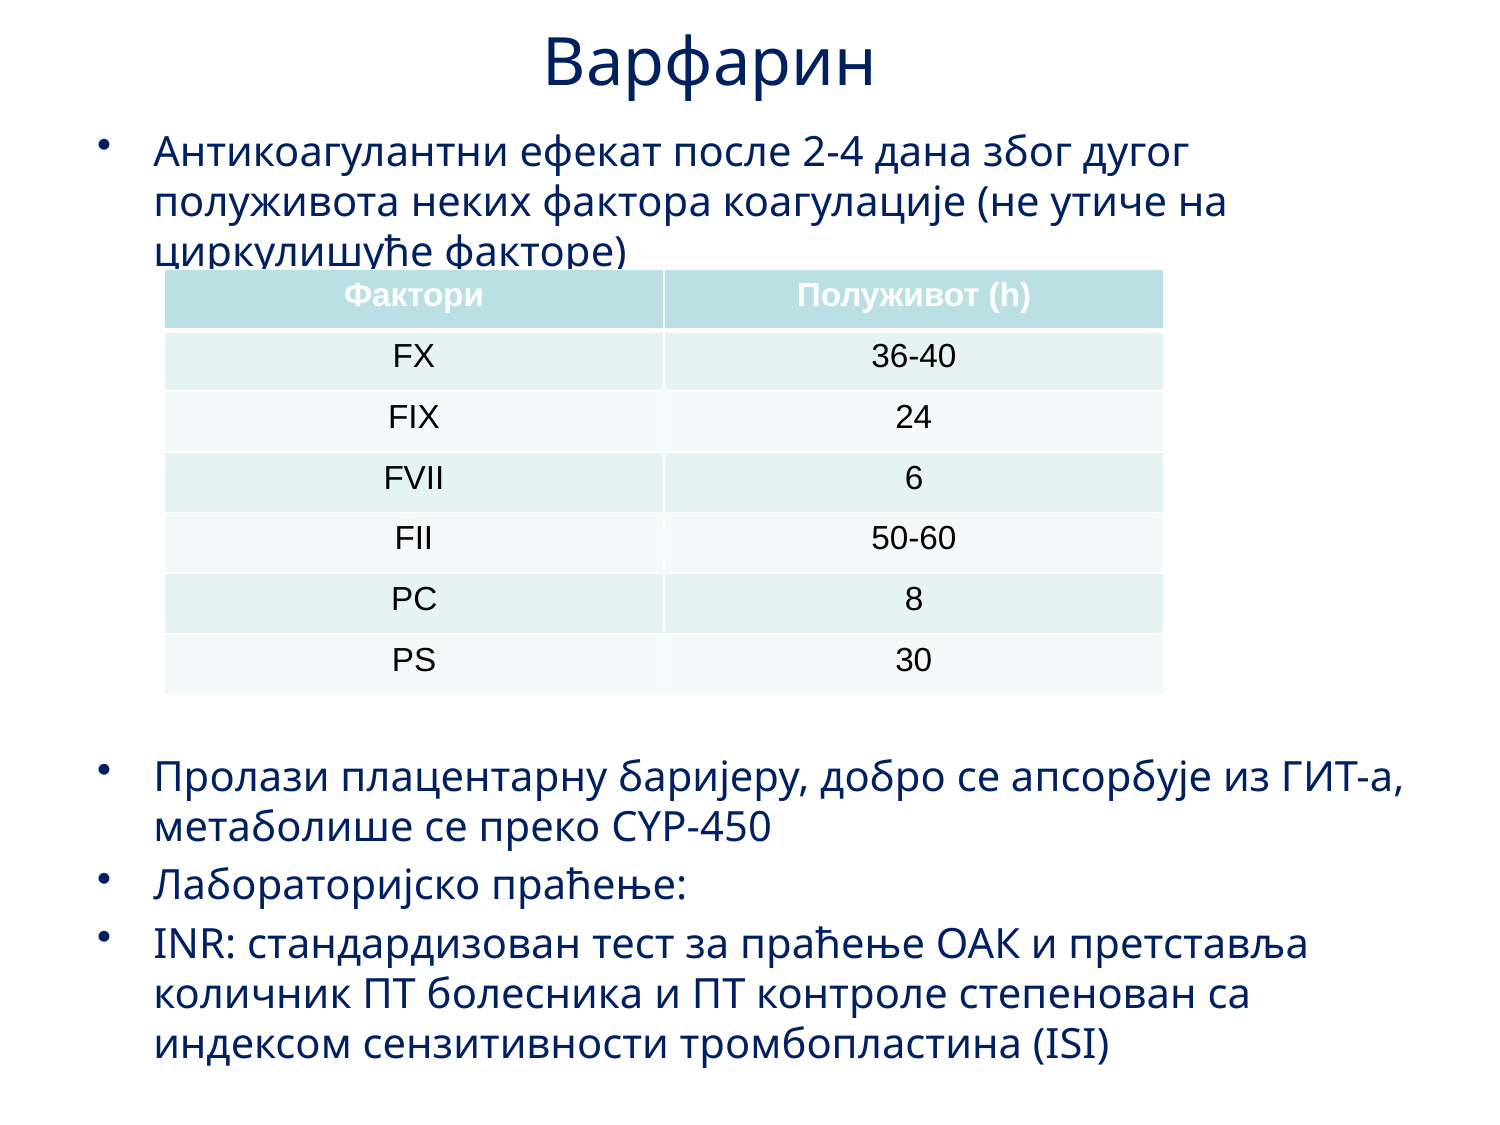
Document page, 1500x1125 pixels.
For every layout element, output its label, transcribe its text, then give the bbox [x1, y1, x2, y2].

table_header Полуживот (h) [665, 270, 1163, 328]
table_cell 50-60 [665, 513, 1163, 572]
table_cell FIX [165, 392, 663, 451]
table_header Фактори [165, 270, 663, 328]
table_cell FII [165, 513, 663, 572]
table_cell 30 [665, 635, 1163, 694]
title Варфарин [35, 0, 1386, 153]
table_cell FX [165, 333, 663, 390]
table_cell 24 [665, 392, 1163, 451]
table_cell PC [165, 574, 663, 633]
table_cell 36-40 [665, 333, 1163, 390]
table_cell PS [165, 635, 663, 694]
table_cell 6 [665, 453, 1163, 512]
list Антикоагулантни ефекат после 2-4 дана због дугог полуживота неких фактора коагулације (не утиче на циркулишуће факторе) Пролази плацентарну баријеру, добро се апсорбује из ГИТ-а, метаболише се преко CYP-450 Лабораторијско праћење: INR: стандардизован тест за праћење ОАК и претставља количник ПТ болесника и ПТ контроле степенован са индексом сензитивности тромбопластина (ISI) [82, 117, 1432, 1125]
table_cell FVII [165, 453, 663, 512]
table_cell 8 [665, 574, 1163, 633]
